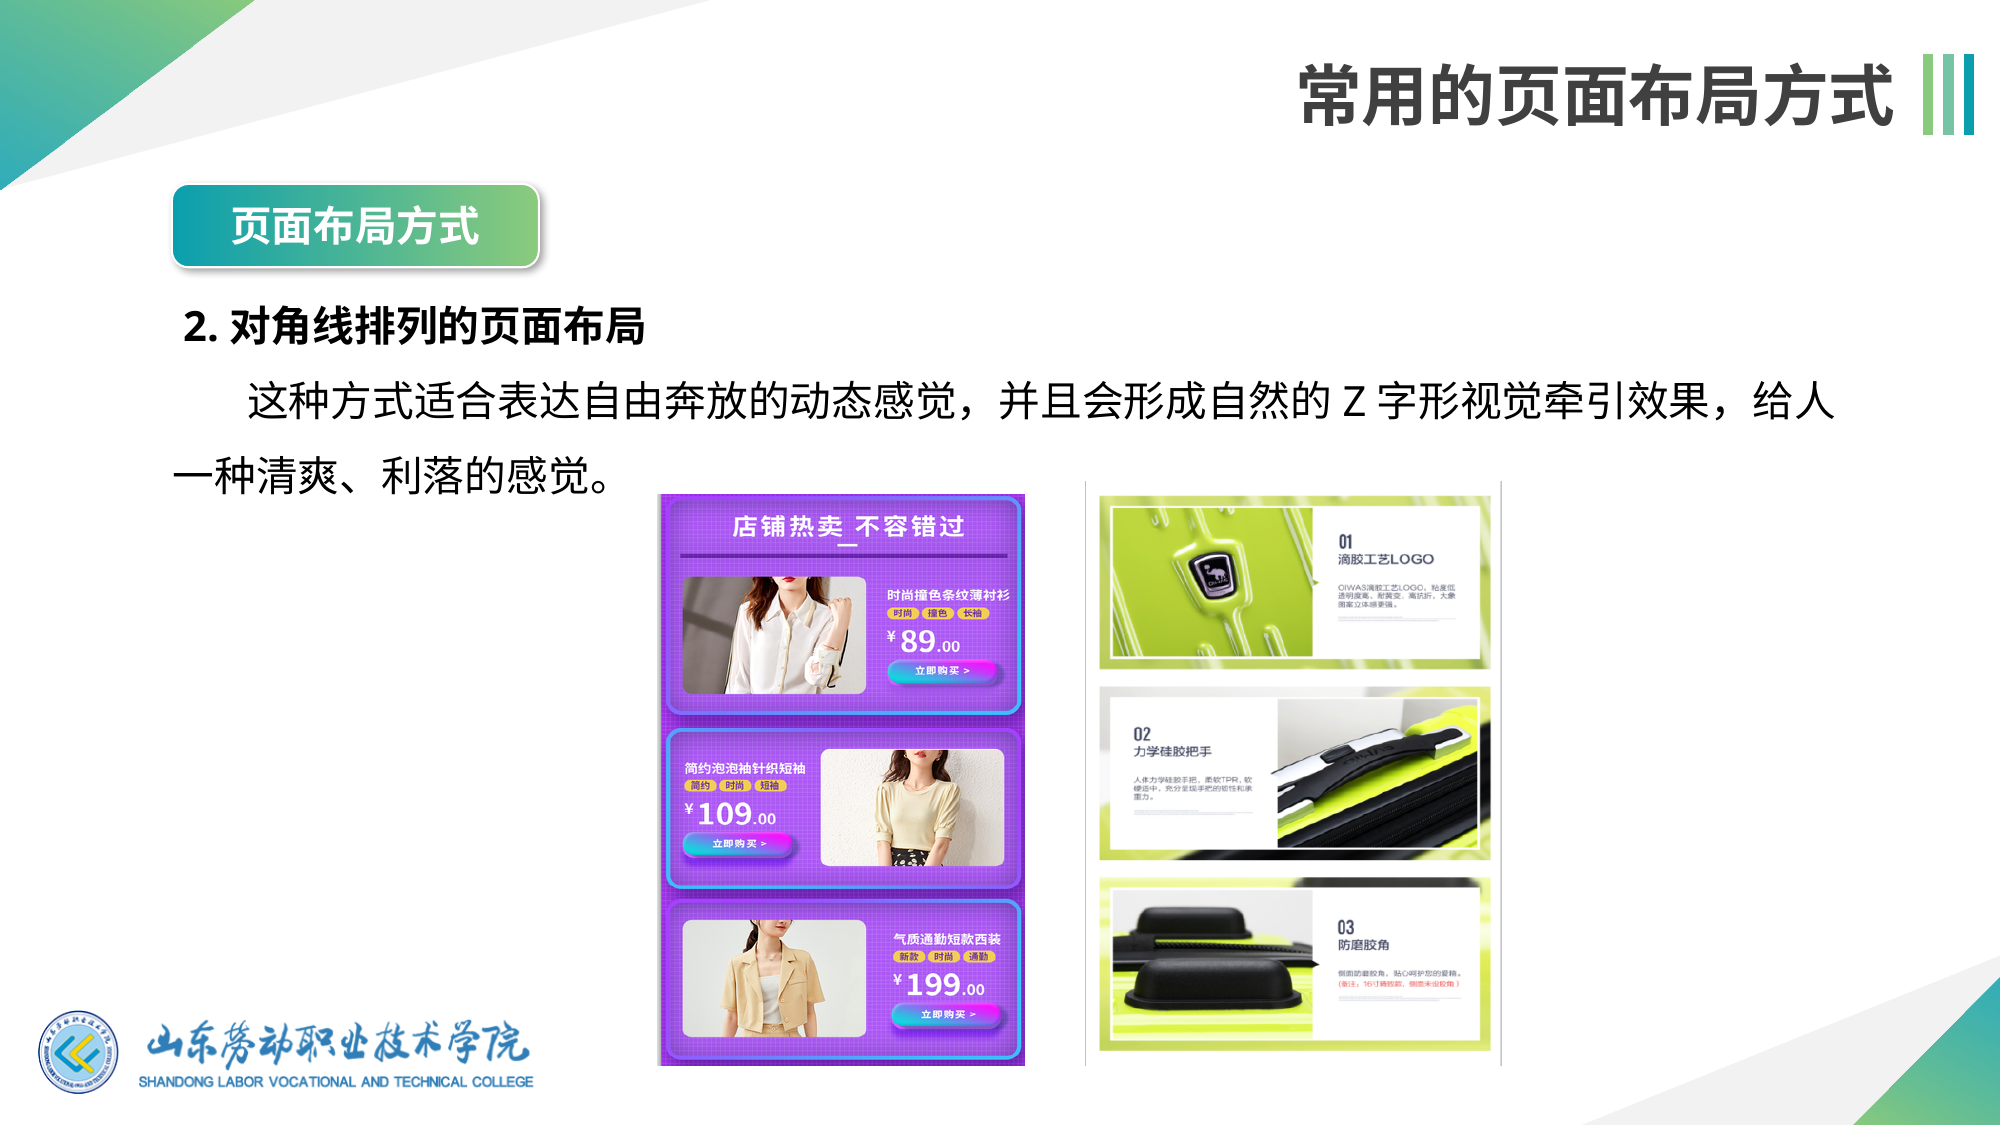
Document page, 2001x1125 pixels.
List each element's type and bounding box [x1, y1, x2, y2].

text_box [0, 0, 2000, 1125]
text_box [171, 183, 539, 268]
picture [1085, 481, 1502, 1066]
picture [38, 1010, 550, 1094]
picture [657, 494, 1025, 1066]
text_box [1928, 54, 1969, 136]
